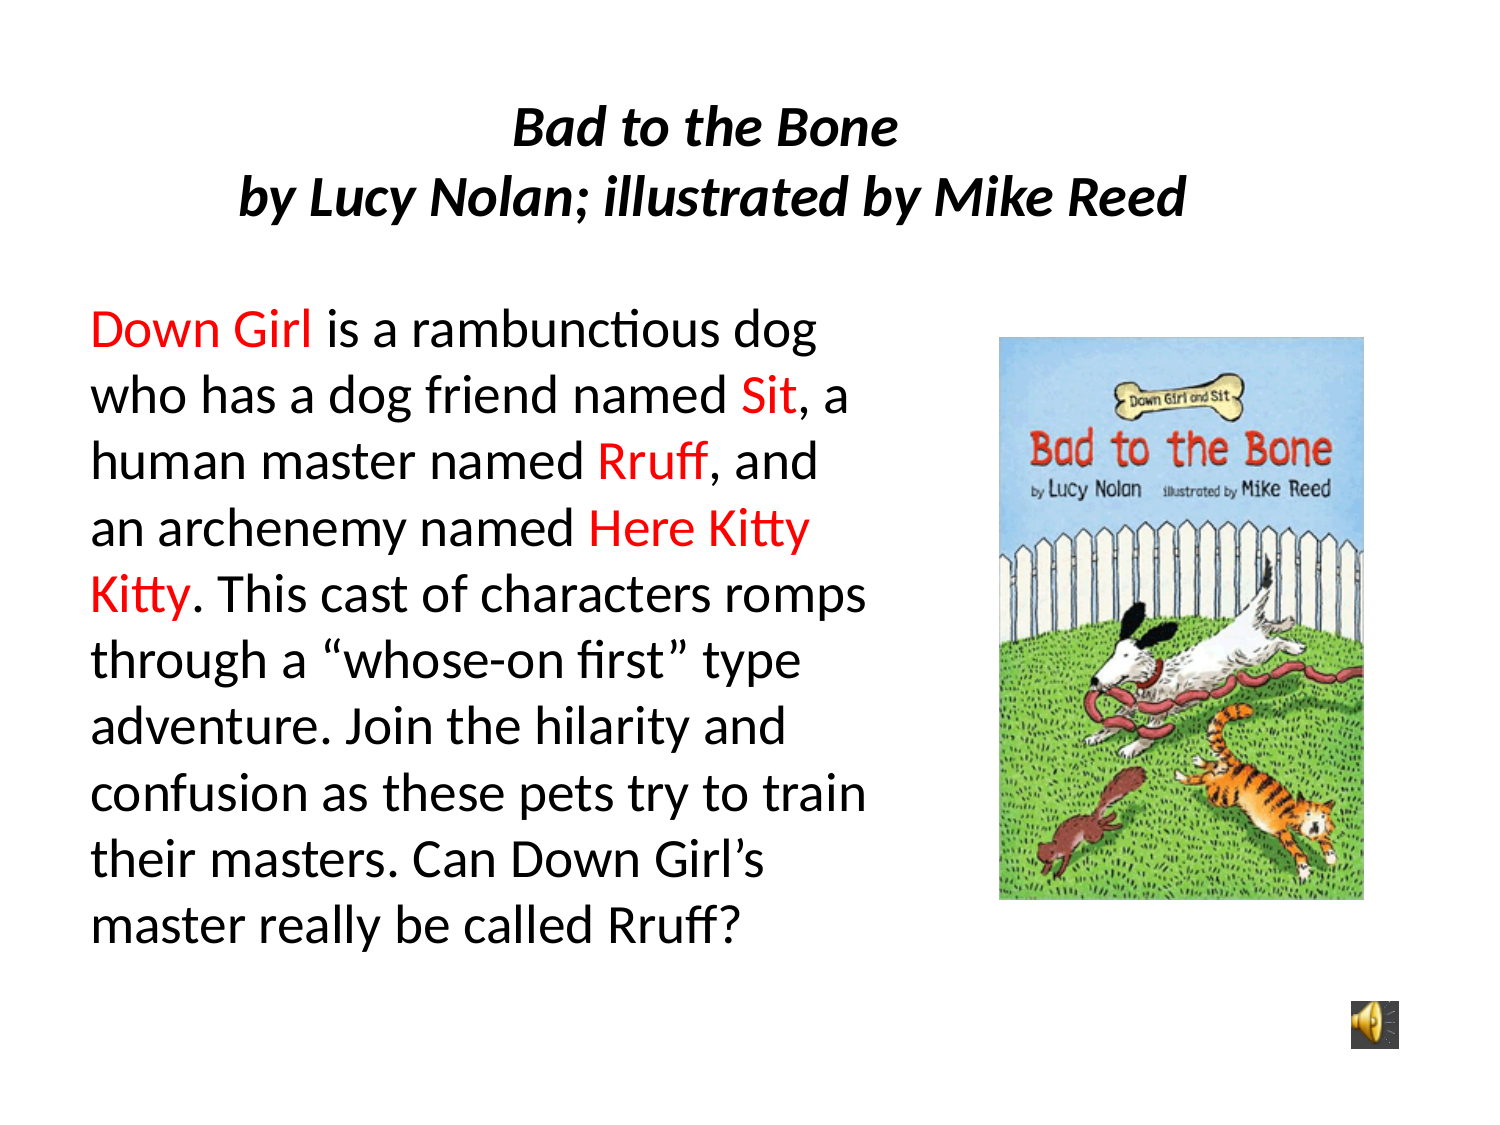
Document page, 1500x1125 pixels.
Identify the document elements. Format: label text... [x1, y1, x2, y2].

title Bad to the Bone by Lucy Nolan; illustrated by Mike Reed [75, 44, 1338, 236]
list Down Girl is a rambunctious dog who has a dog friend named Sit, a human master named Rruff, and an archenemy named Here Kitty Kitty. This cast of characters romps through a “whose-on first” type adventure. Join the hilarity and confusion as these pets try to train their masters. Can Down Girl’s master really be called Rruff? [75, 235, 888, 1005]
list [999, 337, 1365, 901]
picture [1349, 999, 1401, 1051]
